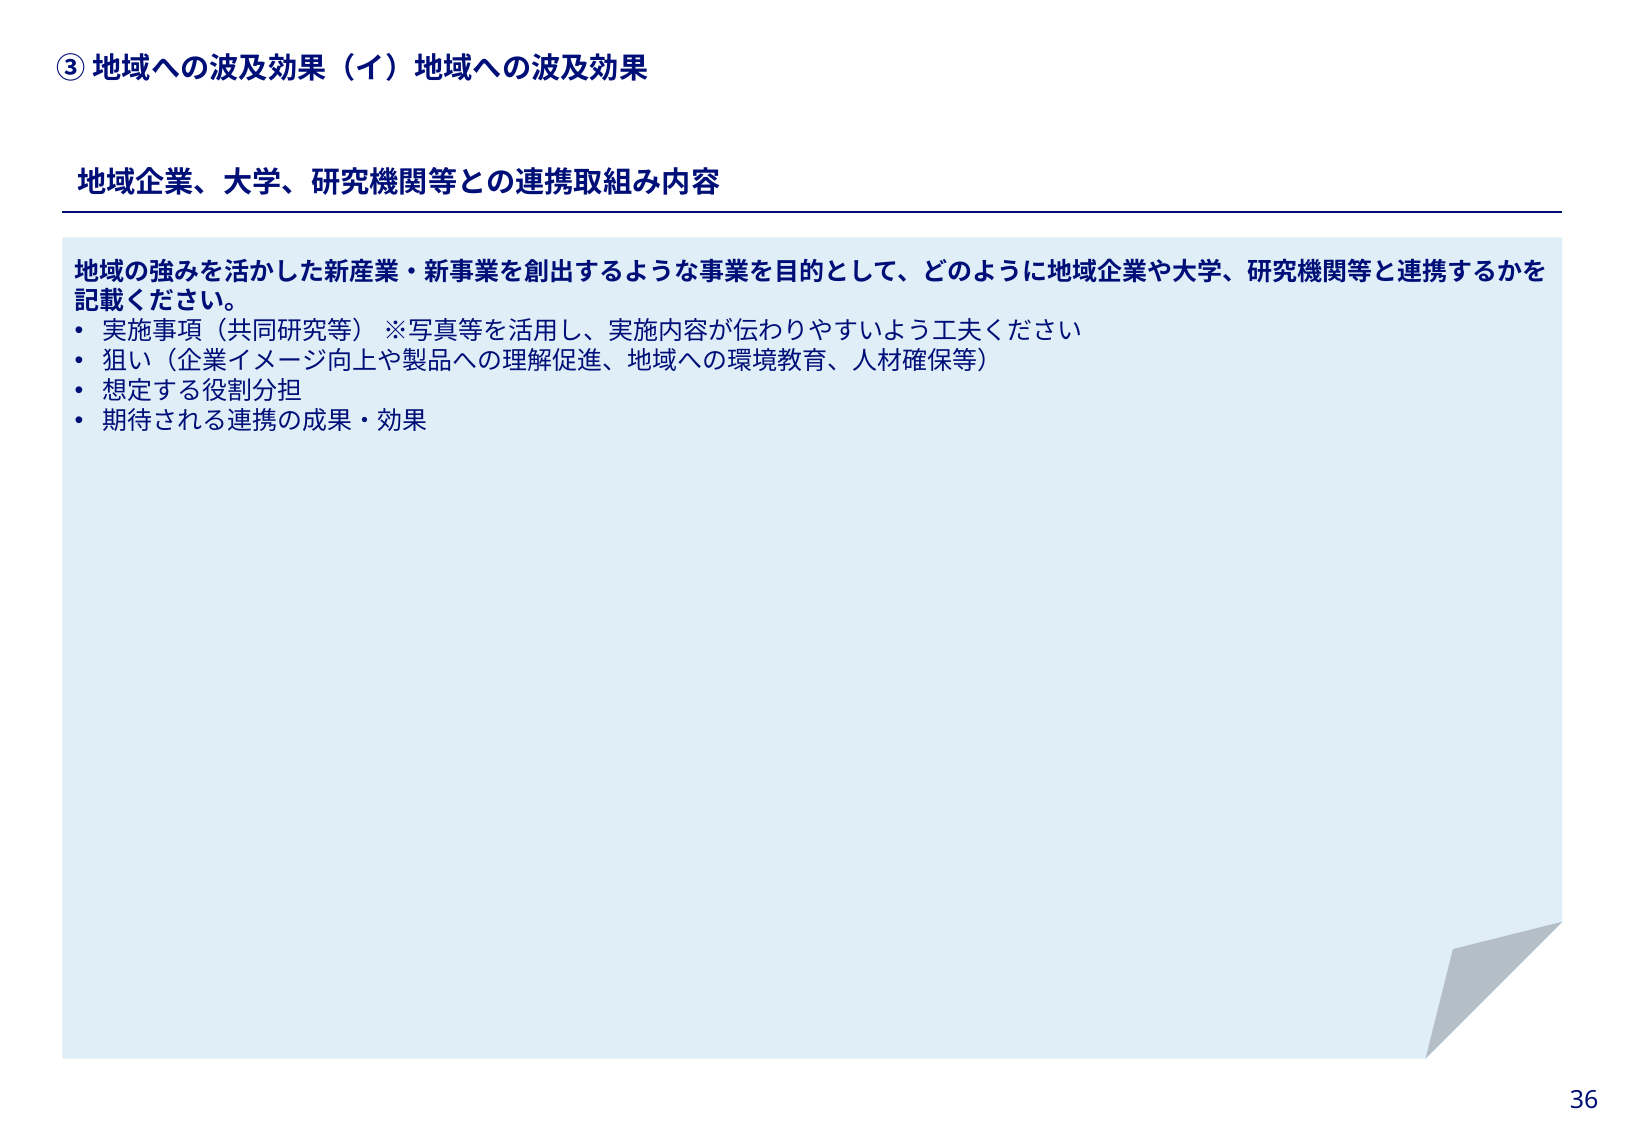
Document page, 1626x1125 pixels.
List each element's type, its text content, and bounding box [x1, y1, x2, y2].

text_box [62, 149, 1563, 213]
text_box 地域の強みを活かした新産業・新事業を創出するような事業を目的として、どのように地域企業や大学、研究機関等と連携するかを記載ください。 実施事項（共同研究等） ※写真等を活用し、実施内容が伝わりやすいよう工夫ください 狙い（企業イメージ向上や製品への理解促進、地域への環境教育、人材確保等） 想定する役割分担 期待される連携の成果・効果 [61, 236, 1564, 1060]
list ③地域への波及効果（イ）地域への波及効果 [32, 42, 1592, 90]
